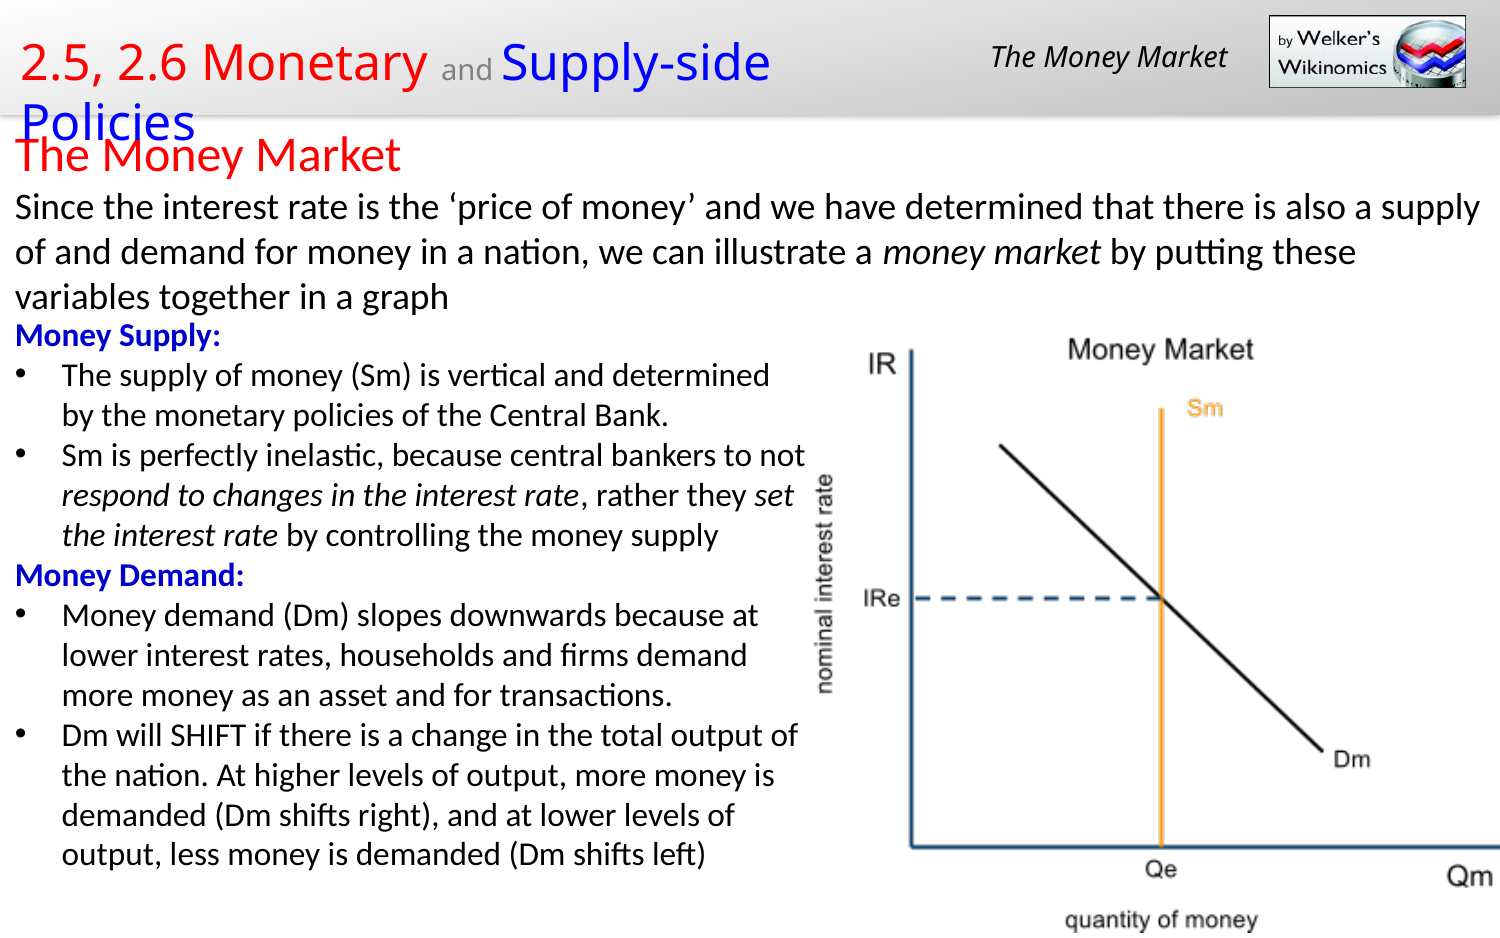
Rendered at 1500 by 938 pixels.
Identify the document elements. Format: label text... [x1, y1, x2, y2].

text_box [0, 0, 1500, 115]
text_box The Money Market Since the interest rate is the ‘price of money’ and we have determined that there is also a supply of and demand for money in a nation, we can illustrate a money market by putting these variables together in a graph [0, 123, 1500, 306]
text_box Money Supply: The supply of money (Sm) is vertical and determined by the monetary policies of the Central Bank. Sm is perfectly inelastic, because central bankers to not respond to changes in the interest rate, rather they set the interest rate by controlling the money supply Money Demand: Money demand (Dm) slopes downwards because at lower interest rates, households and firms demand more money as an asset and for transactions. Dm will SHIFT if there is a change in the total output of the nation. At higher levels of output, more money is demanded (Dm shifts right), and at lower levels of output, less money is demanded (Dm shifts left) [0, 306, 778, 880]
picture [780, 305, 1500, 933]
